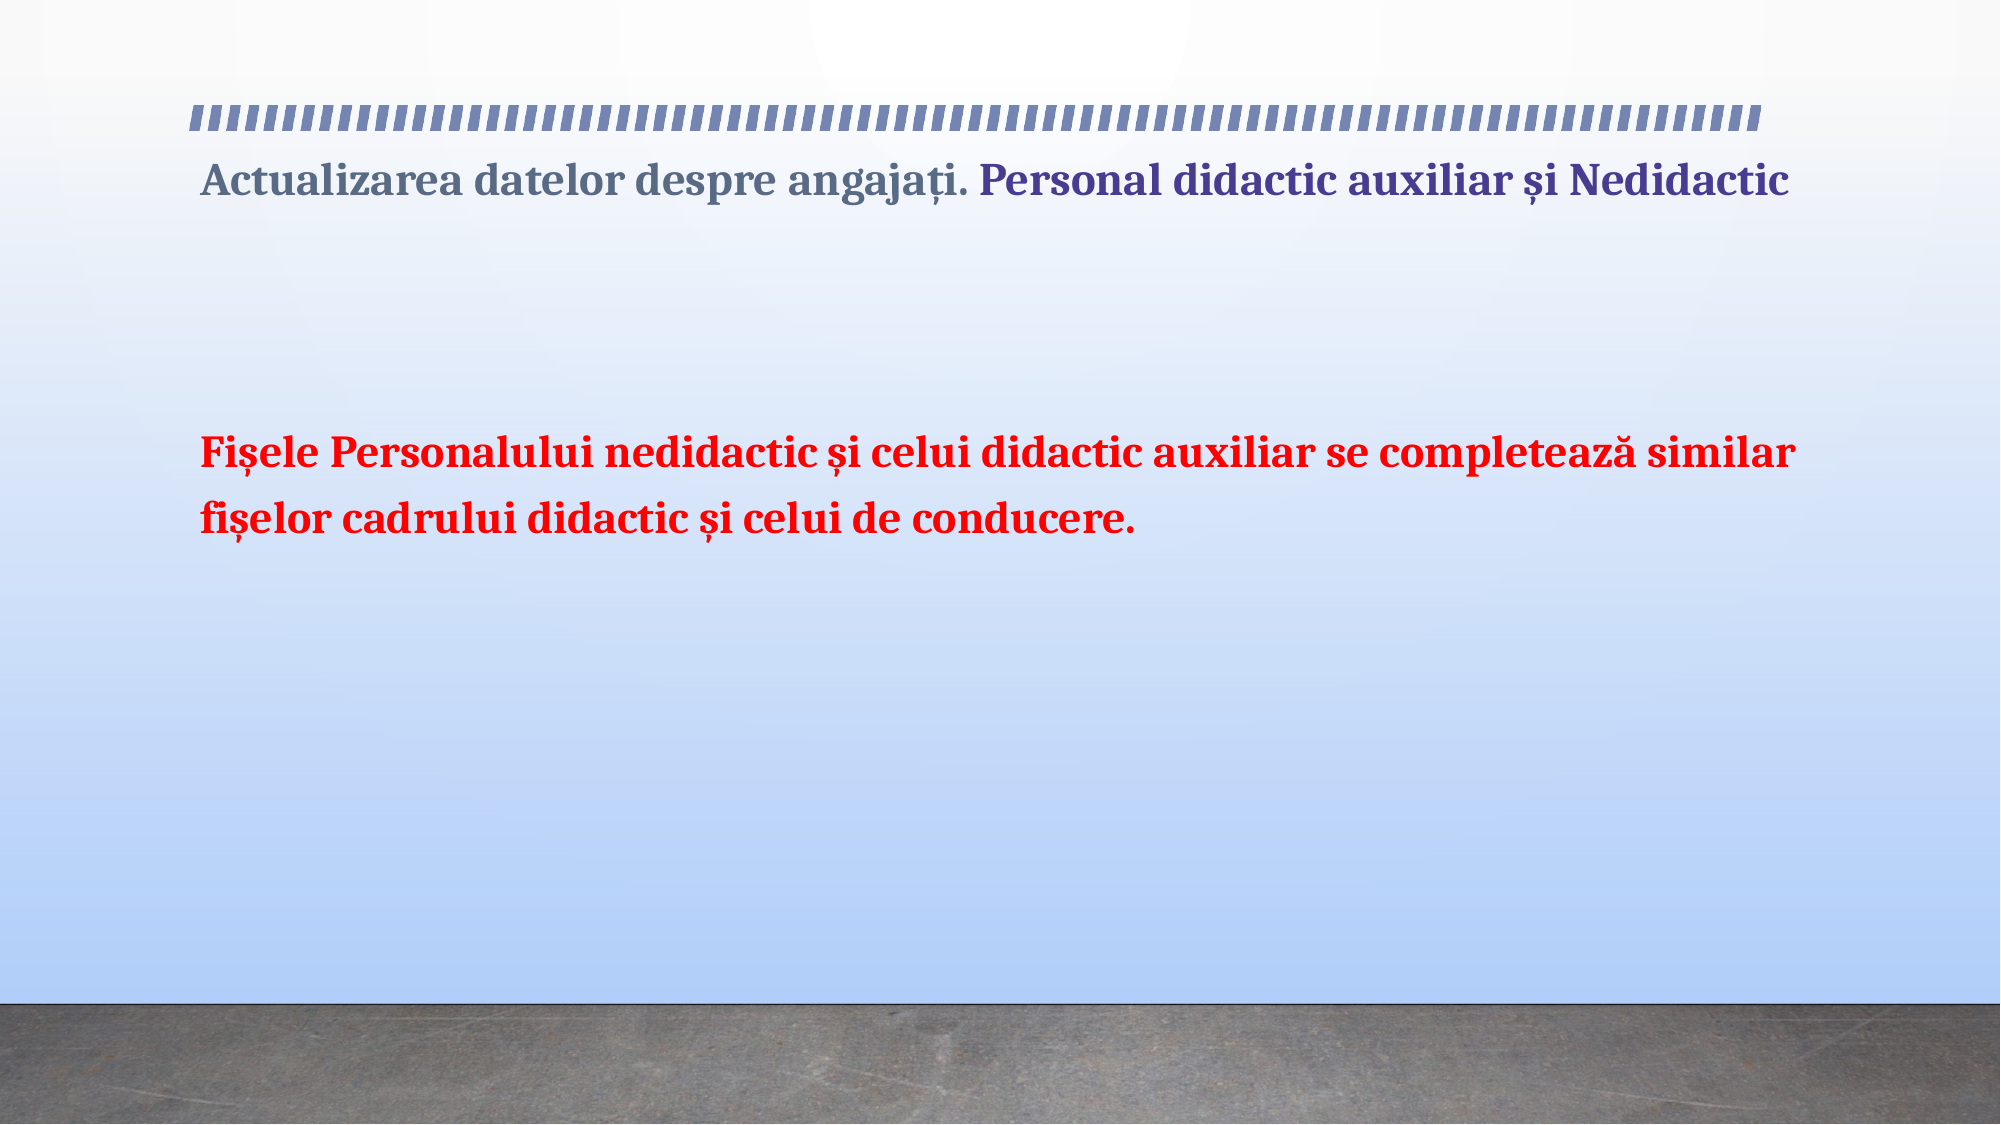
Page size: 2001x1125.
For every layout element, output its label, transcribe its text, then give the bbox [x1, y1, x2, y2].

picture [0, 1004, 2000, 1124]
list Fișele Personalului nedidactic și celui didactic auxiliar se completează similar fișelor cadrului didactic și celui de conducere. [185, 403, 1839, 955]
title Actualizarea datelor despre angajați. Personal didactic auxiliar și Nedidactic [185, 148, 1815, 258]
